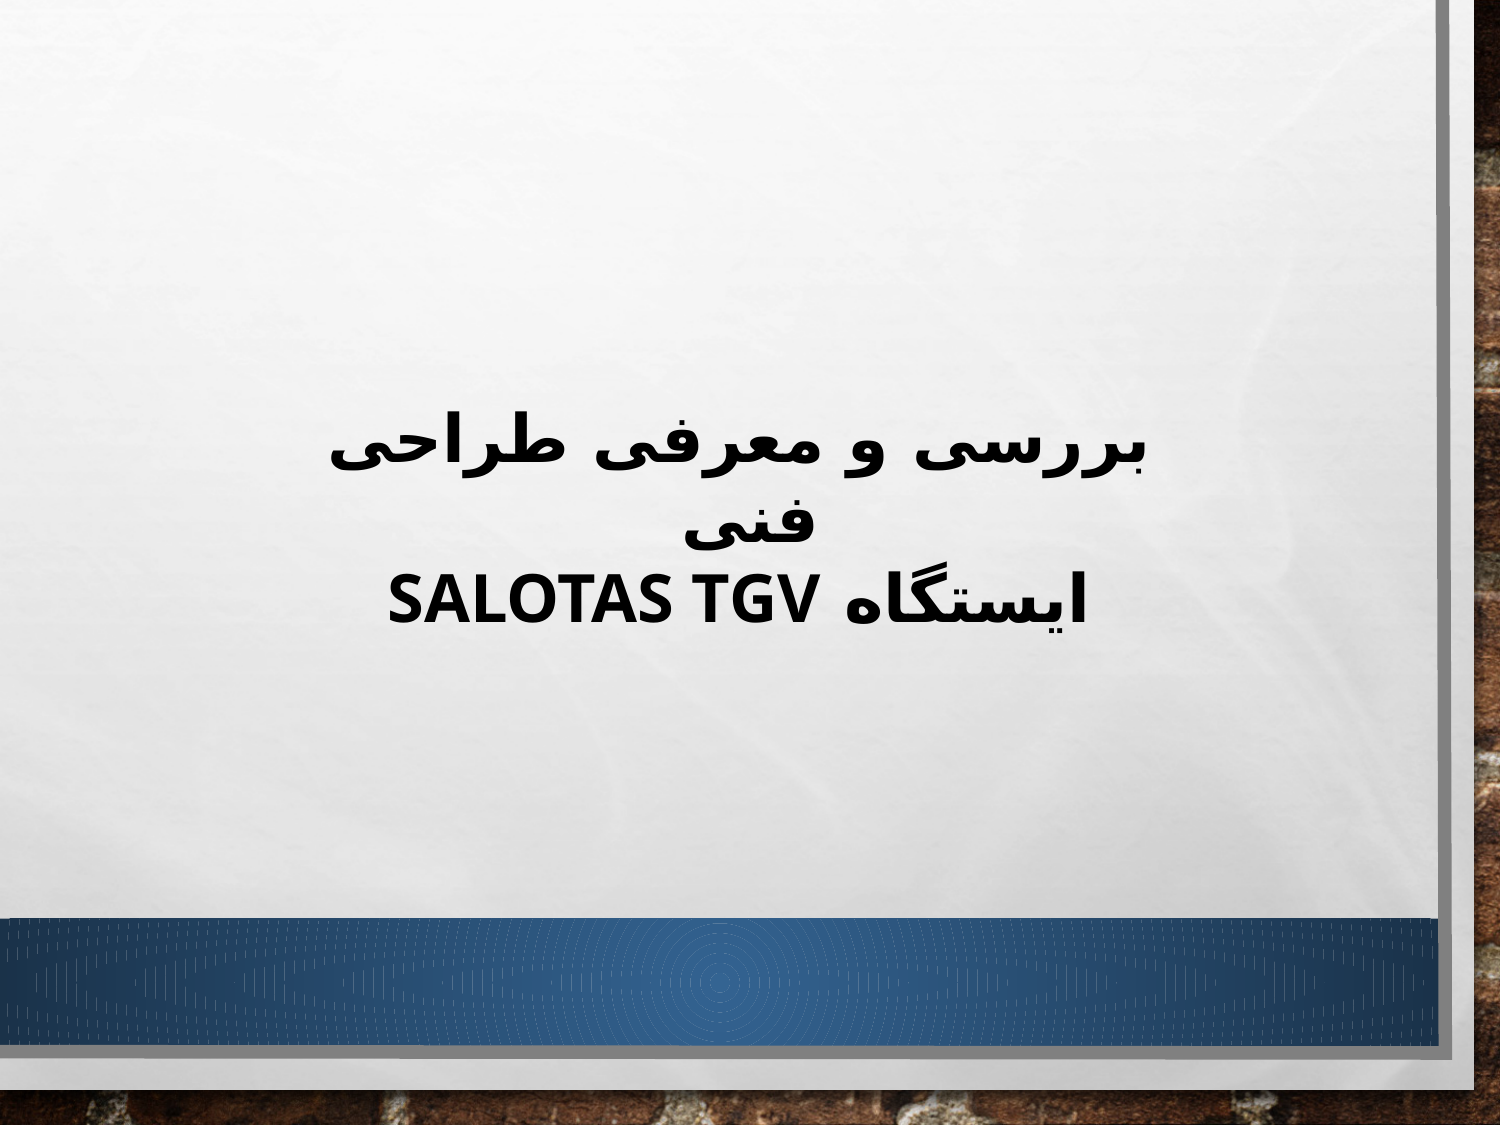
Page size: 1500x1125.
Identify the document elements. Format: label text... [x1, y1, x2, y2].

text_box بررسی و معرفی طراحی فنی ایستگاه SALOTAS TGV [244, 388, 1234, 644]
picture [0, 0, 1500, 1125]
